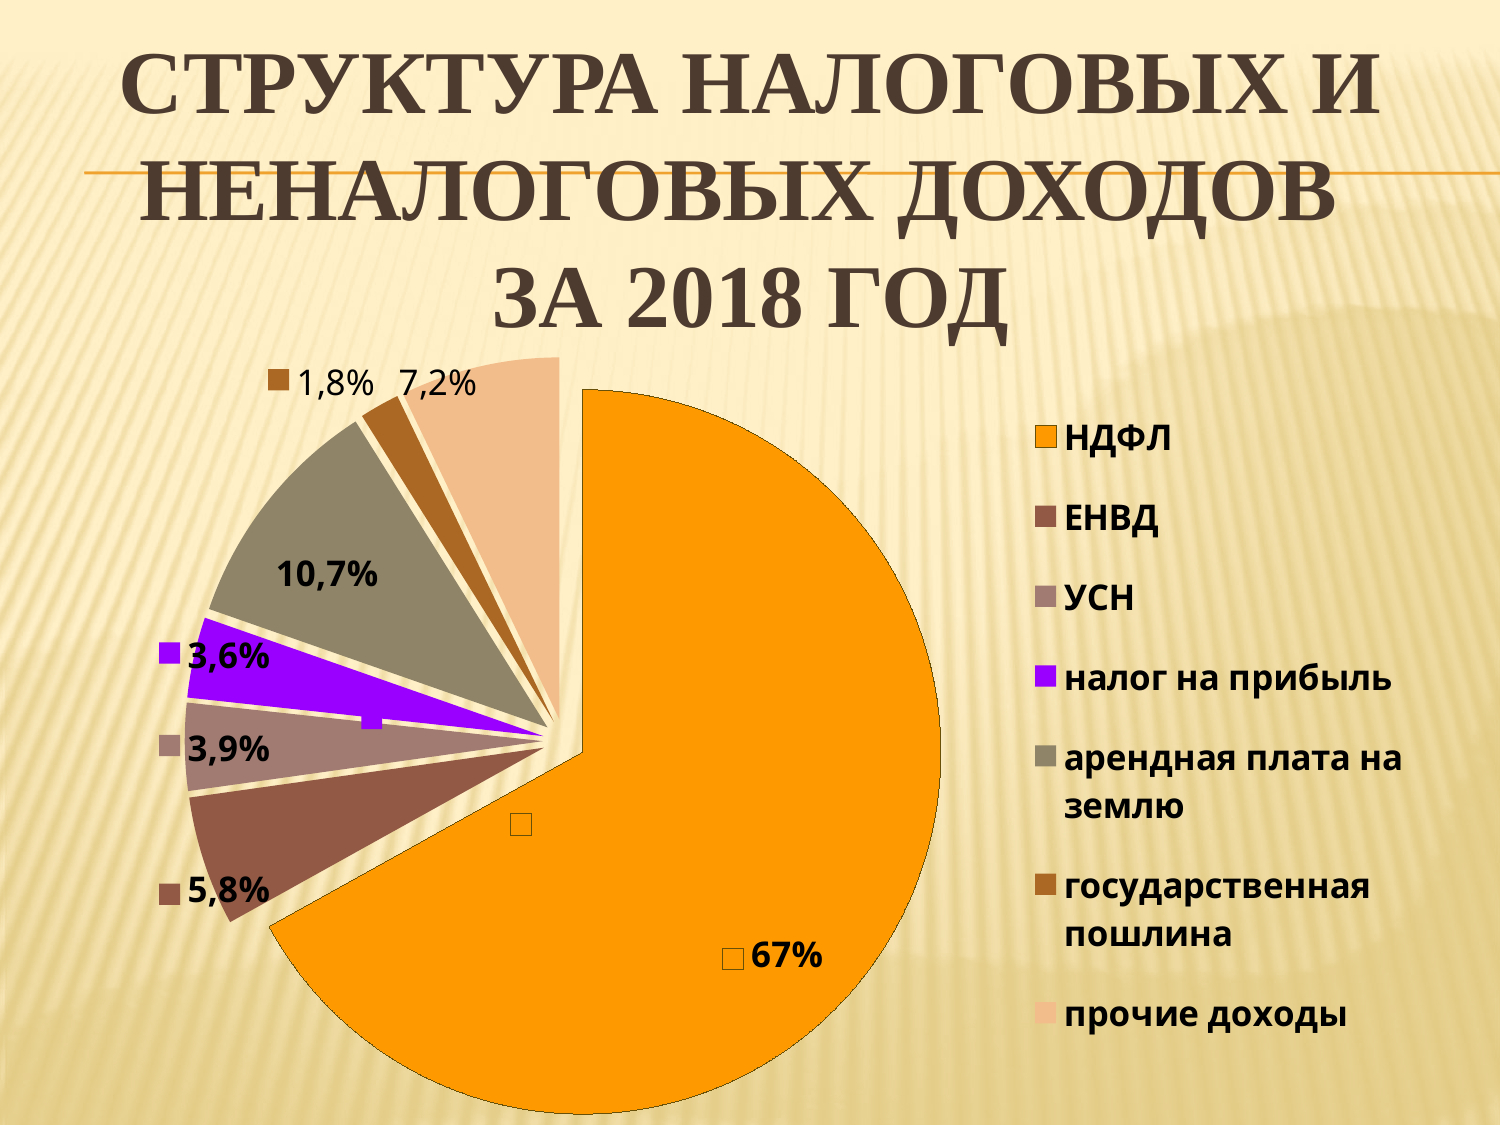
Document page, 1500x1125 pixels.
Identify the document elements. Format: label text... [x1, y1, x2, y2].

title Структура налоговых и неналоговых доходов за 2018 год [75, 66, 1425, 303]
chart [64, 309, 1439, 1125]
